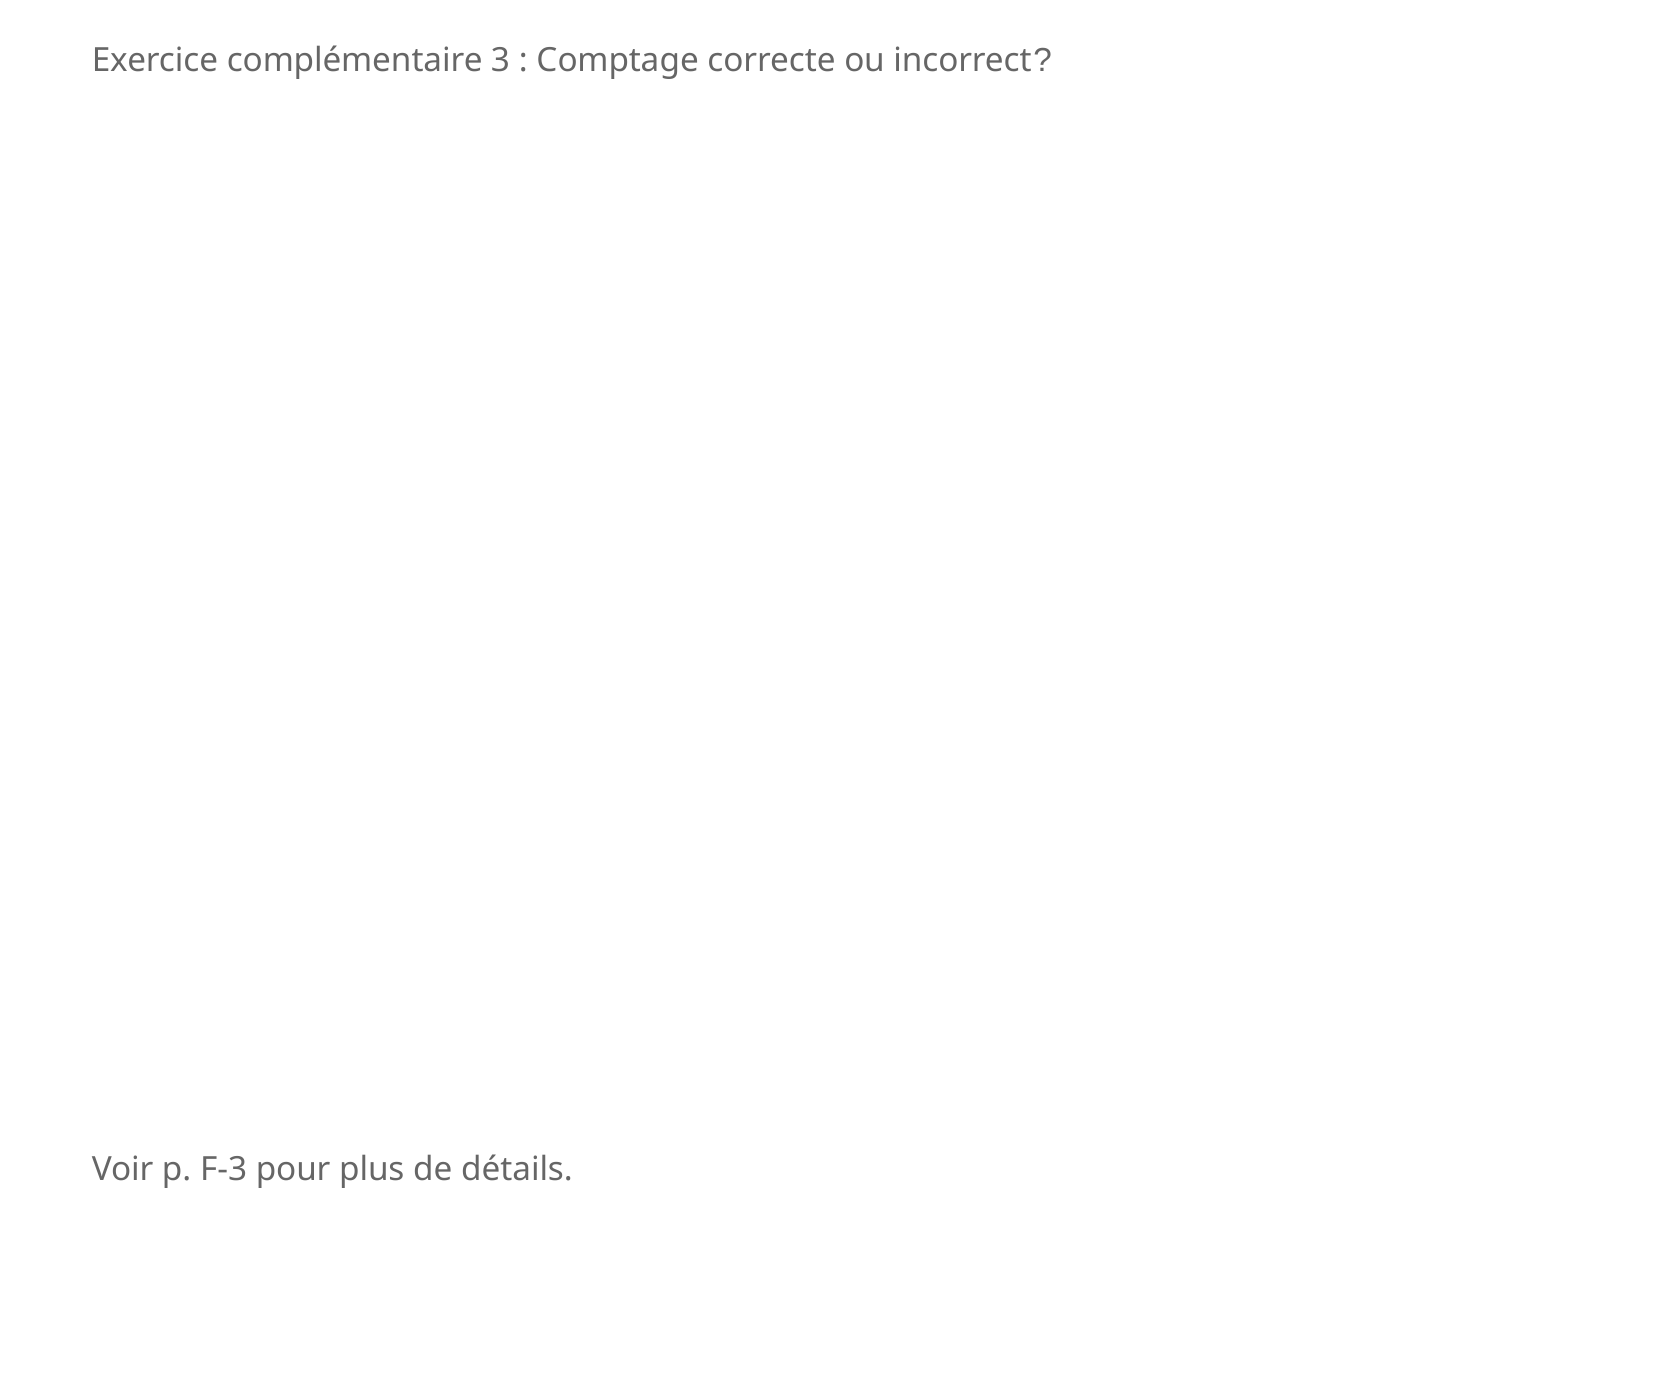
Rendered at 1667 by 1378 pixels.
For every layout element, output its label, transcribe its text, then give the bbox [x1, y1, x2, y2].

text_box Exercice complémentaire 3 : Comptage correcte ou incorrect? [77, 31, 1413, 86]
text_box Voir p. F-3 pour plus de détails. [77, 1139, 1367, 1195]
